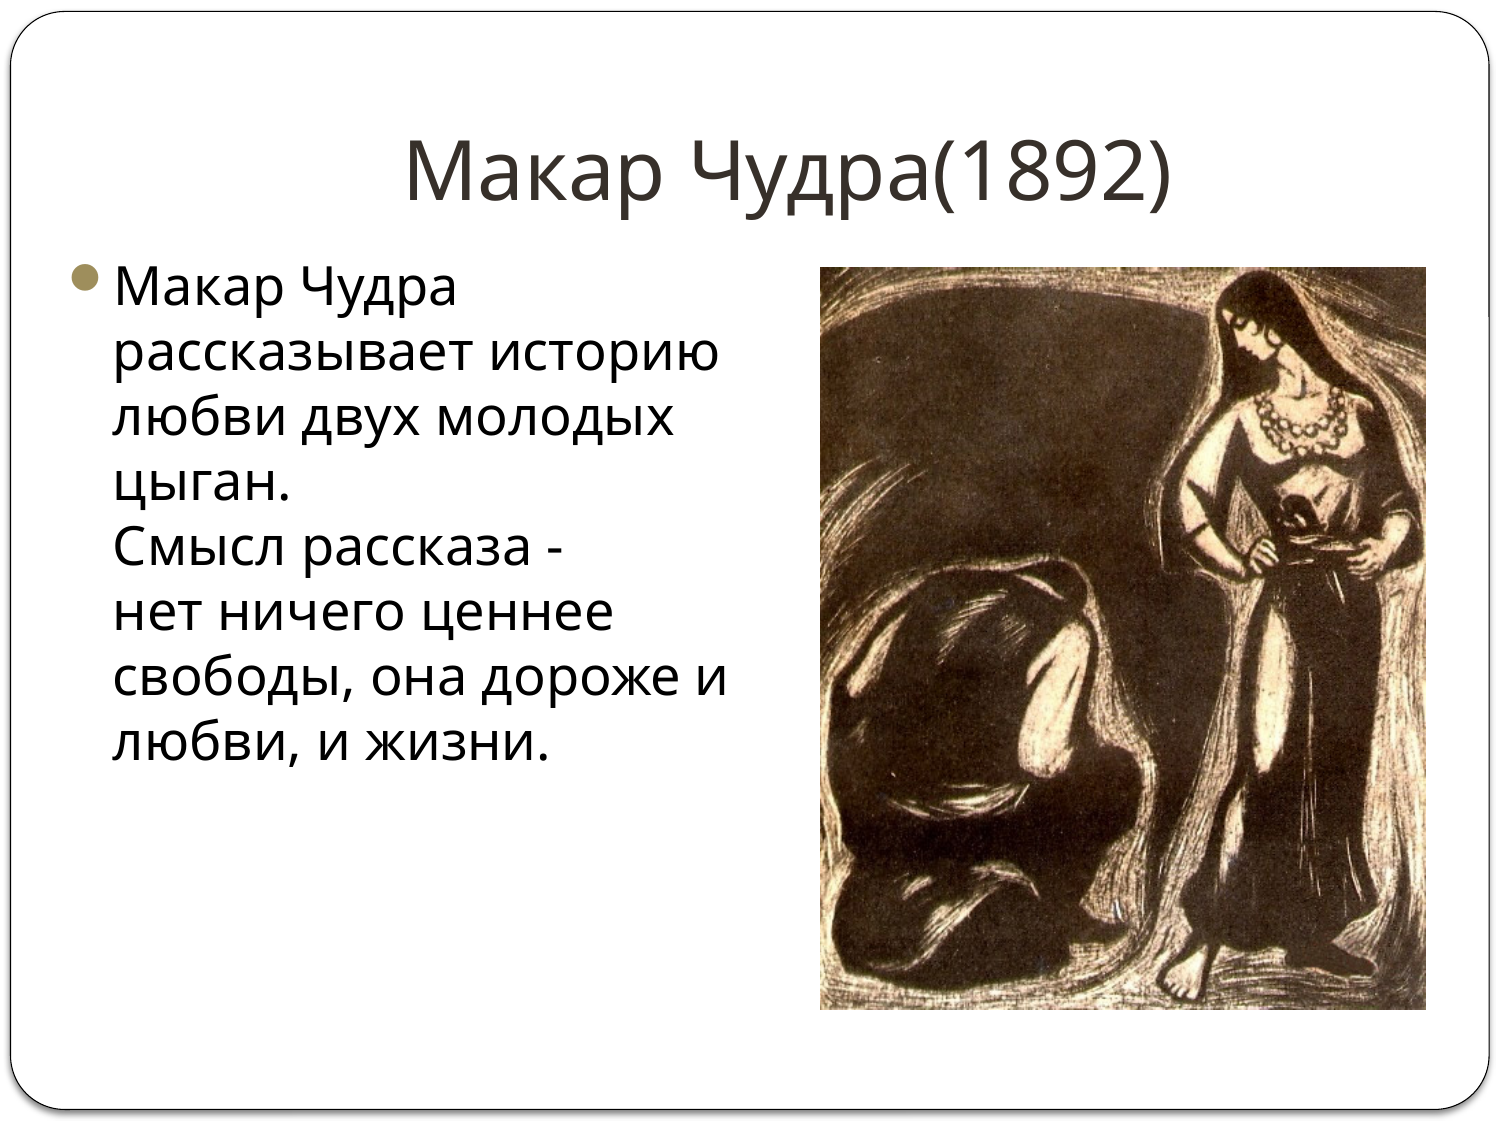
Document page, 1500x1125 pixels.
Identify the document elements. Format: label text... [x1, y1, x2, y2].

list Макар Чудра рассказывает историю любви двух молодых цыган. Смысл рассказа - нет ничего ценнее свободы, она дороже и любви, и жизни. [53, 243, 774, 1035]
picture [820, 266, 1426, 1011]
title Макар Чудра(1892) [150, 45, 1425, 233]
